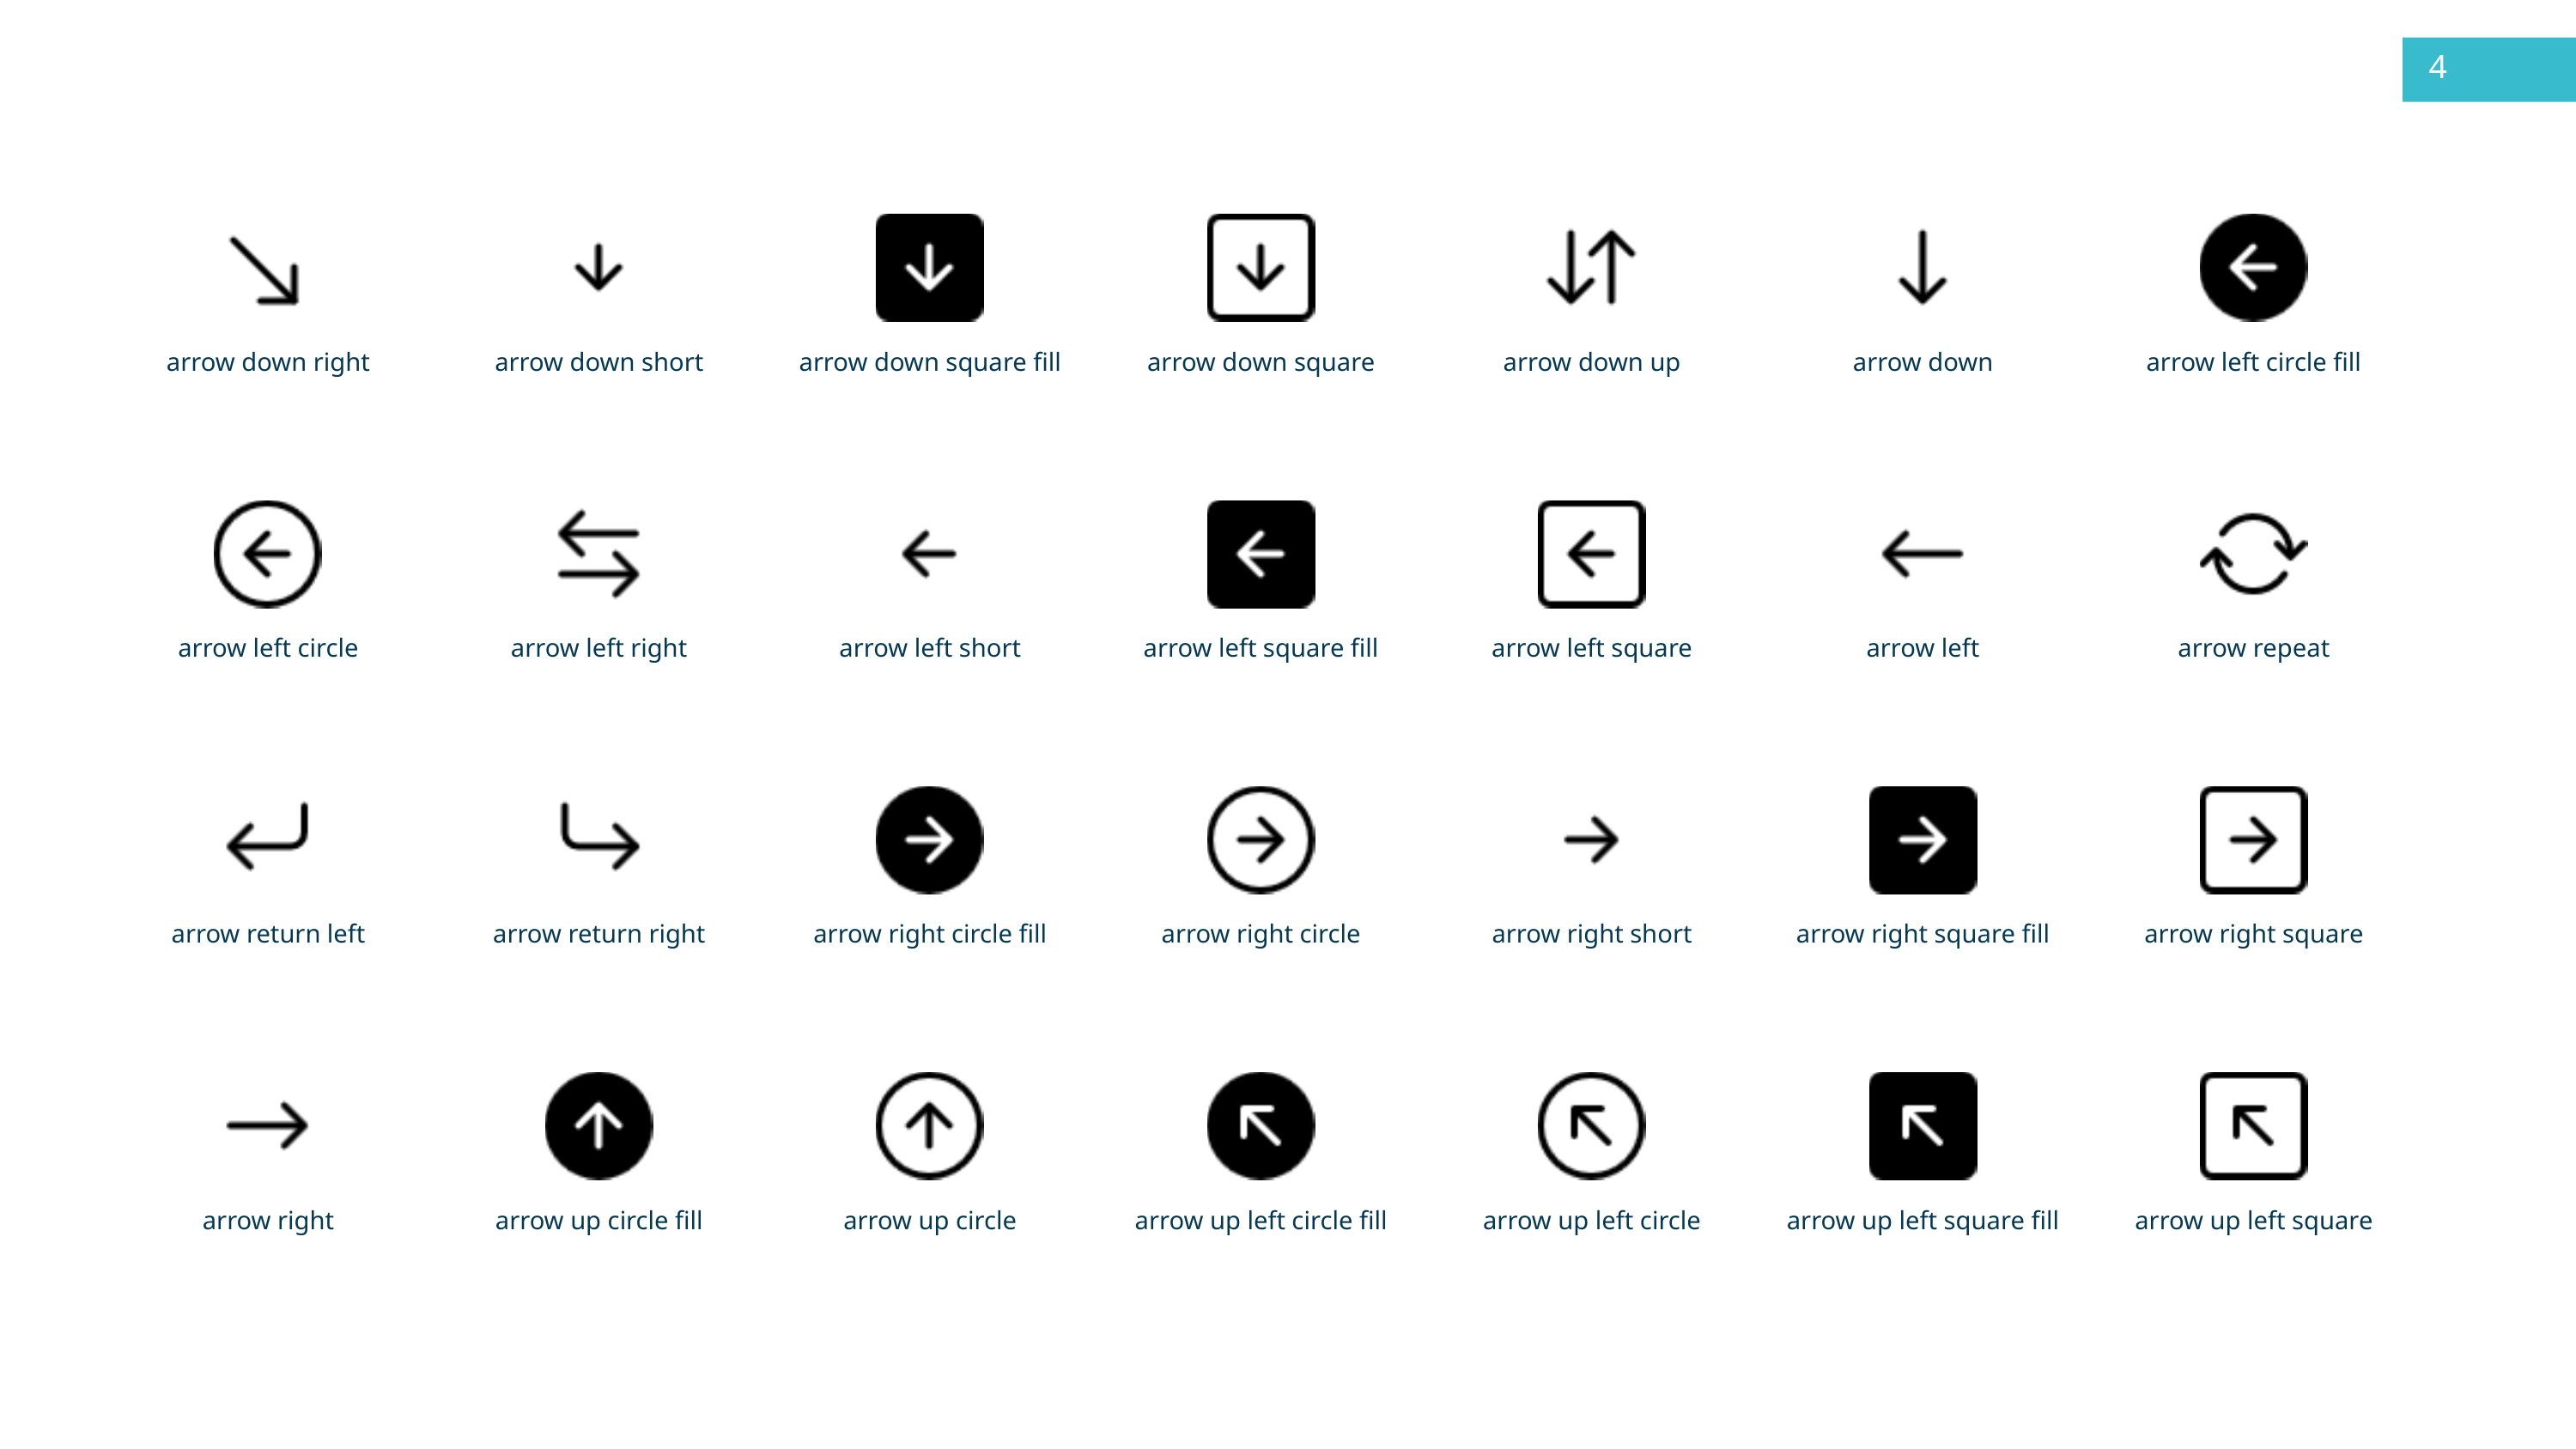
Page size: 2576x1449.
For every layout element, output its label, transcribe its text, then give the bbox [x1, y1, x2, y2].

text_box arrow up circle fill [420, 1197, 750, 1241]
text_box arrow up left square [2075, 1197, 2433, 1241]
picture [1207, 786, 1315, 894]
text_box arrow left circle [89, 626, 420, 669]
text_box arrow up left square fill [1744, 1197, 2075, 1241]
picture [2200, 214, 2308, 323]
text_box arrow right circle fill [750, 912, 1082, 955]
text_box arrow left right [420, 626, 750, 669]
picture [1868, 500, 1978, 609]
text_box arrow down right [89, 339, 420, 383]
picture [876, 786, 985, 894]
text_box arrow down up [1413, 339, 1744, 383]
picture [1538, 1072, 1646, 1181]
picture [545, 1072, 653, 1181]
picture [1868, 1072, 1978, 1181]
picture [1538, 786, 1646, 894]
text_box arrow left [1744, 626, 2075, 669]
text_box arrow right square fill [1744, 912, 2075, 955]
picture [876, 500, 985, 609]
picture [545, 214, 653, 323]
text_box arrow right square [2075, 912, 2433, 955]
picture [214, 500, 323, 609]
picture [214, 214, 323, 323]
text_box arrow right short [1413, 912, 1744, 955]
slide_number 4 [2415, 35, 2502, 100]
picture [545, 500, 653, 609]
picture [214, 1072, 323, 1181]
text_box arrow down square [1082, 339, 1413, 383]
picture [1538, 500, 1646, 609]
picture [1868, 786, 1978, 894]
picture [1207, 1072, 1315, 1181]
picture [2200, 1072, 2308, 1181]
picture [2200, 500, 2308, 609]
text_box arrow up circle [750, 1197, 1082, 1241]
text_box arrow left circle fill [2075, 339, 2433, 383]
text_box arrow left square fill [1082, 626, 1413, 669]
picture [1868, 214, 1978, 323]
picture [1207, 214, 1315, 323]
text_box arrow down short [420, 339, 750, 383]
text_box arrow left short [750, 626, 1082, 669]
text_box arrow left square [1413, 626, 1744, 669]
text_box arrow right [89, 1197, 420, 1241]
text_box arrow up left circle [1413, 1197, 1744, 1241]
picture [1207, 500, 1315, 609]
text_box arrow down square fill [750, 339, 1082, 383]
picture [214, 786, 323, 894]
picture [1538, 214, 1646, 323]
text_box arrow right circle [1082, 912, 1413, 955]
text_box arrow return right [420, 912, 750, 955]
picture [876, 1072, 985, 1181]
picture [545, 786, 653, 894]
picture [876, 214, 985, 323]
text_box arrow repeat [2075, 626, 2433, 669]
text_box arrow return left [89, 912, 420, 955]
text_box arrow up left circle fill [1082, 1197, 1413, 1241]
text_box arrow down [1744, 339, 2075, 383]
picture [2200, 786, 2308, 894]
